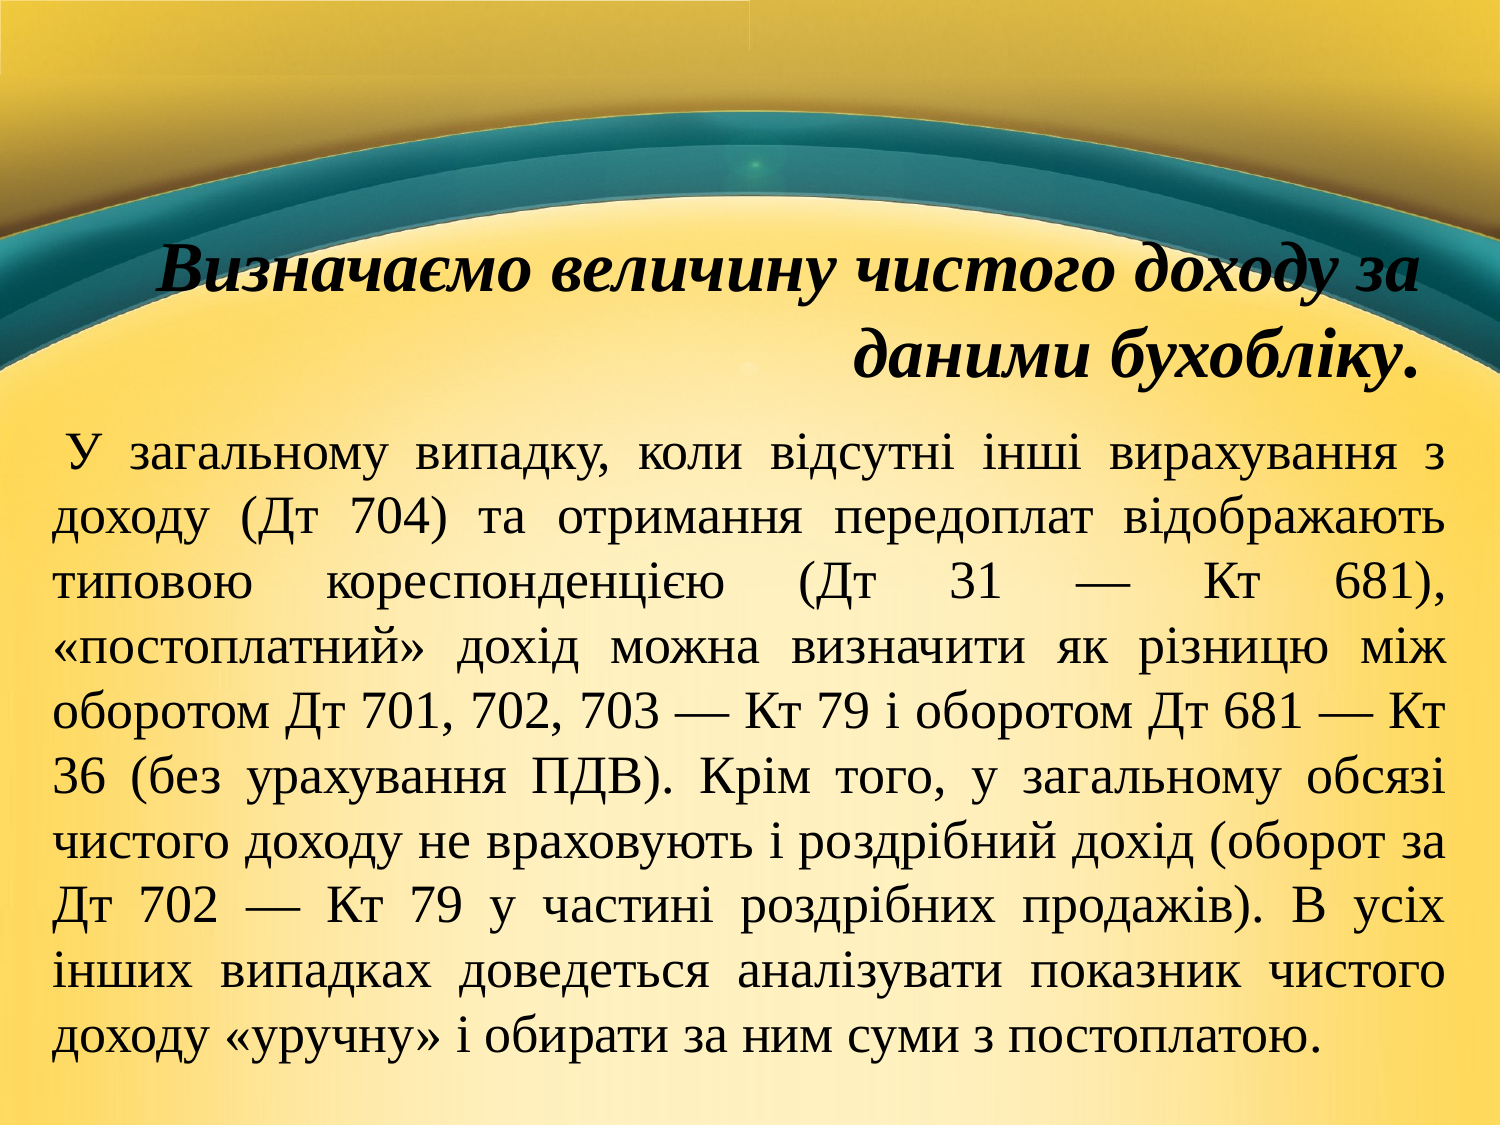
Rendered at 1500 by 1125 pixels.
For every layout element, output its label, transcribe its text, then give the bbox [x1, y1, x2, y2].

list У загальному випадку, коли відсутні інші вирахування з доходу (Дт 704) та отримання передоплат відображають типовою кореспонденцією (Дт 31 — Кт 681), «постоплатний» дохід можна визначити як різницю між оборотом Дт 701, 702, 703 — Кт 79 і оборотом Дт 681 — Кт 36 (без урахування ПДВ). Крім того, у загальному обсязі чистого доходу не враховують і роздрібний дохід (оборот за Дт 702 — Кт 79 у частині роздрібних продажів). В усіх інших випадках доведеться аналізувати показник чистого доходу «уручну» і обирати за ним суми з постоплатою. [37, 407, 1463, 1125]
picture [0, 0, 1500, 1125]
title Визначаємо величину чистого доходу за даними бухобліку. [87, 212, 1438, 400]
